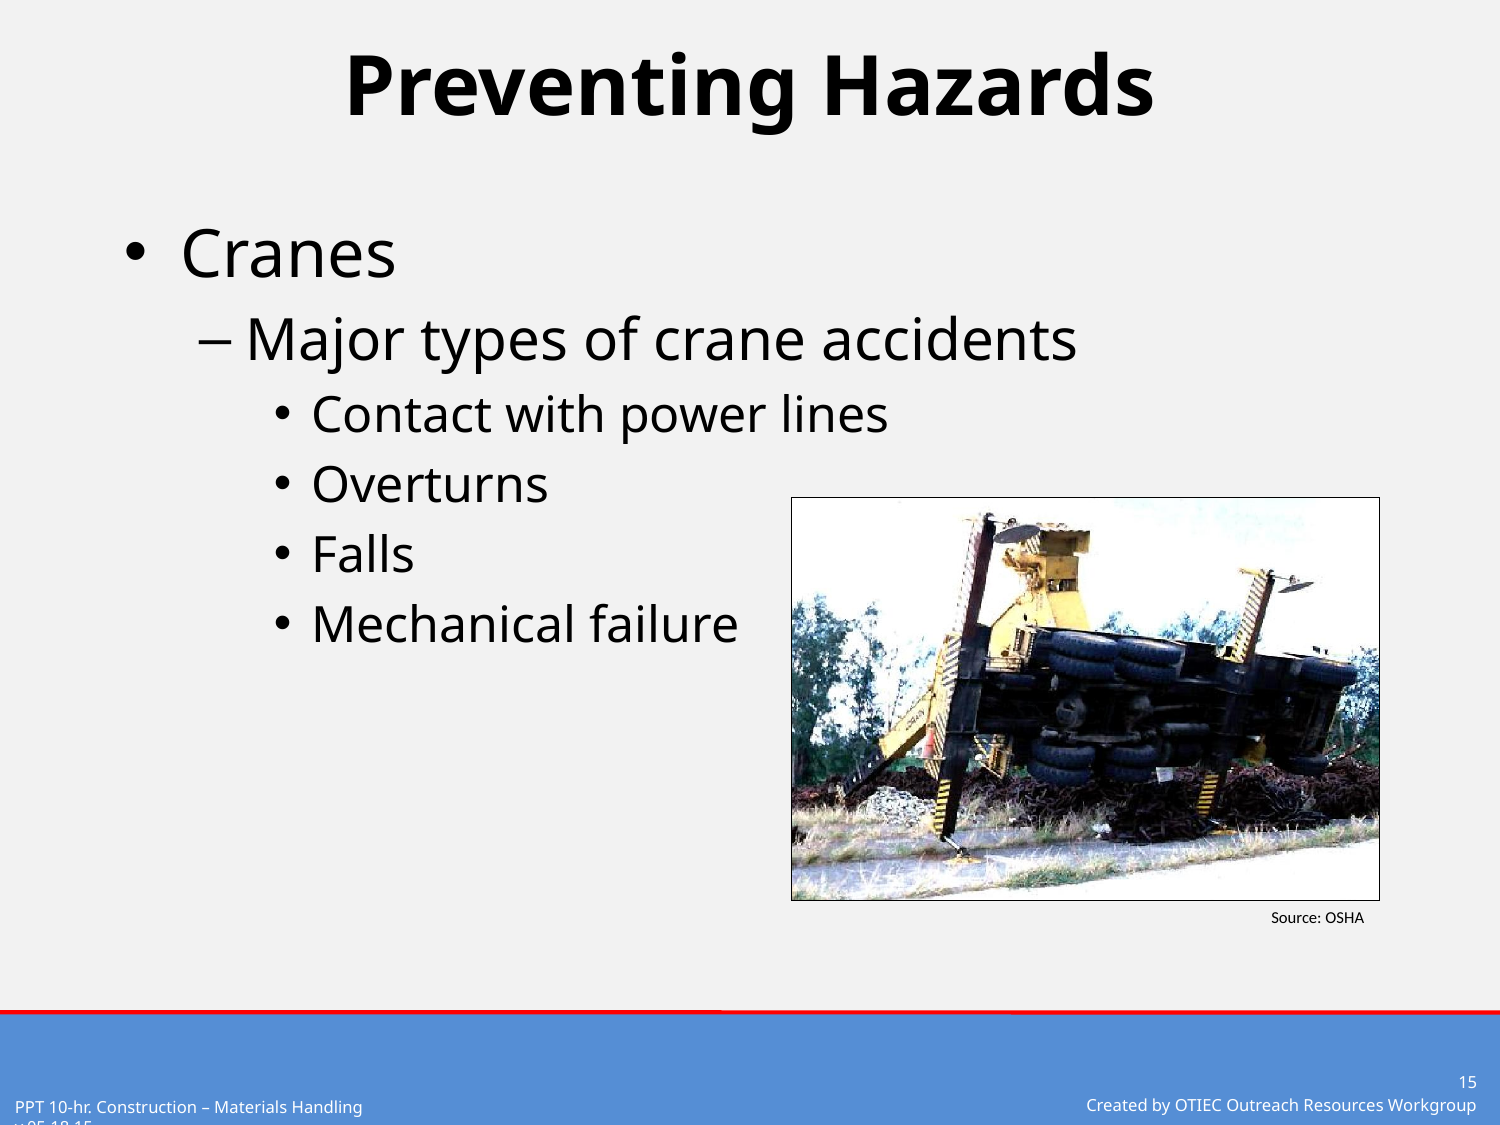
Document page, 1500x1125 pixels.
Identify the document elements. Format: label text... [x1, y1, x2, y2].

picture [791, 496, 1380, 901]
list Cranes Major types of crane accidents Contact with power lines Overturns Falls Mechanical failure [109, 203, 1213, 767]
text_box Source: OSHA [1066, 907, 1380, 935]
title Preventing Hazards [75, 24, 1425, 213]
